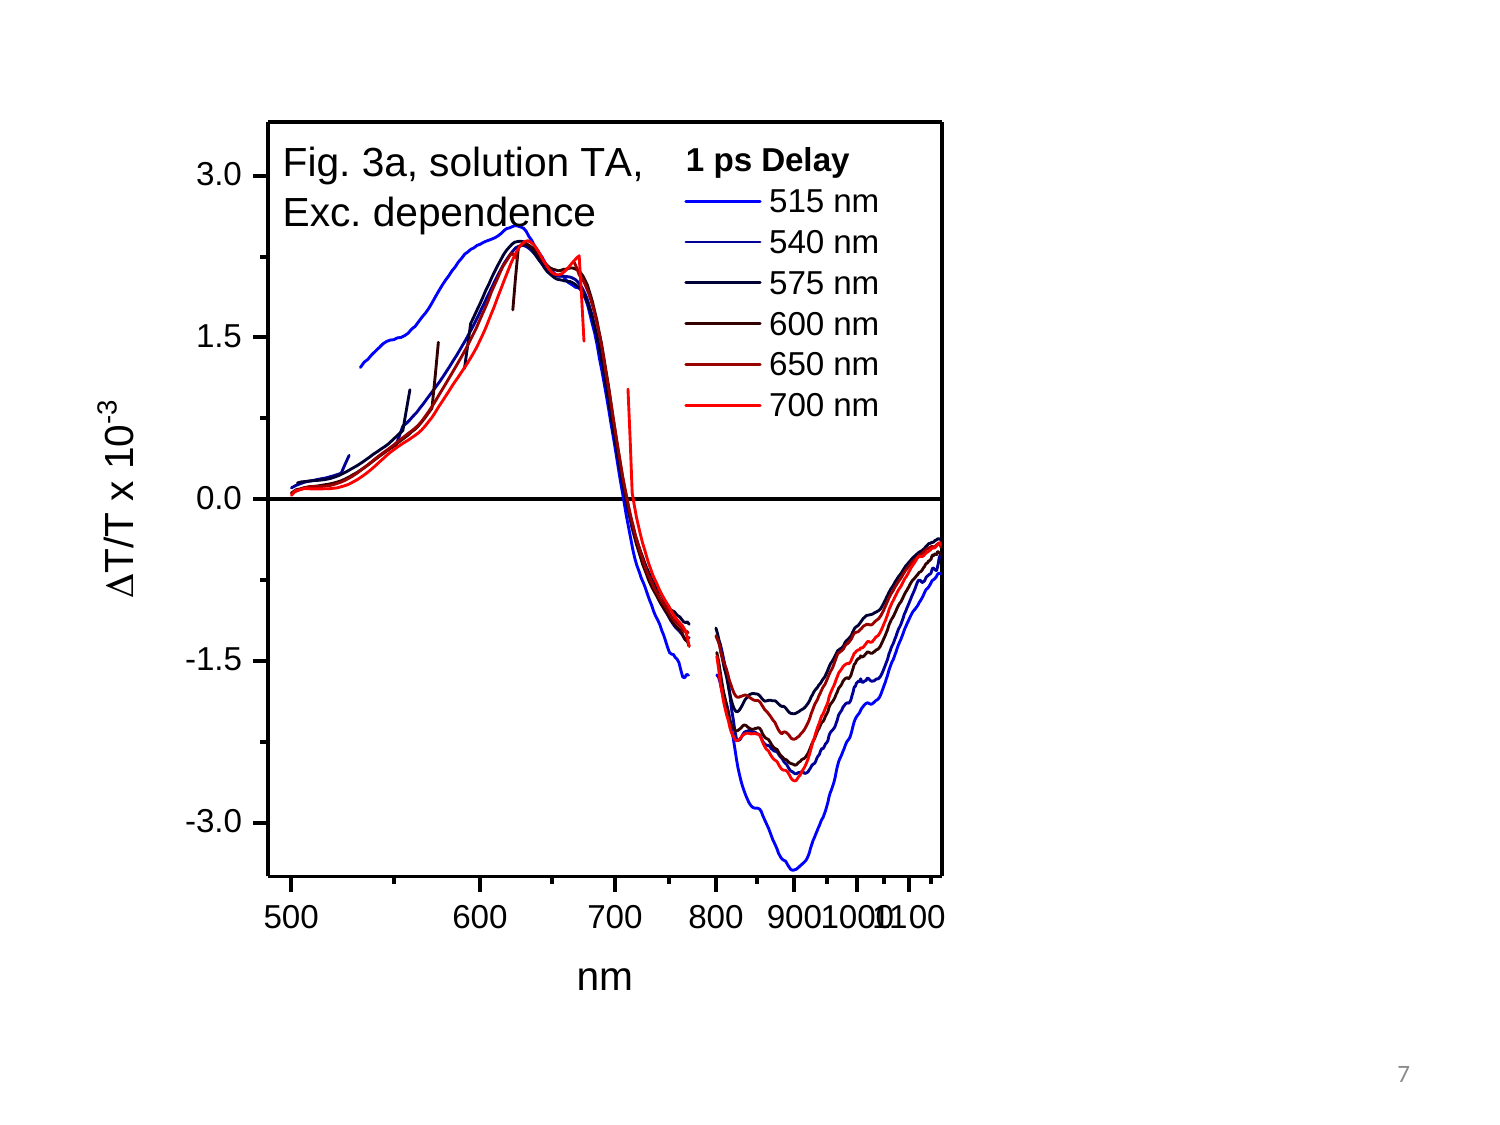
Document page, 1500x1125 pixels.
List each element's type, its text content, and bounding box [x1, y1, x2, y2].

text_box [0, 0, 1500, 1054]
slide_number 7 [1074, 1063, 1425, 1103]
